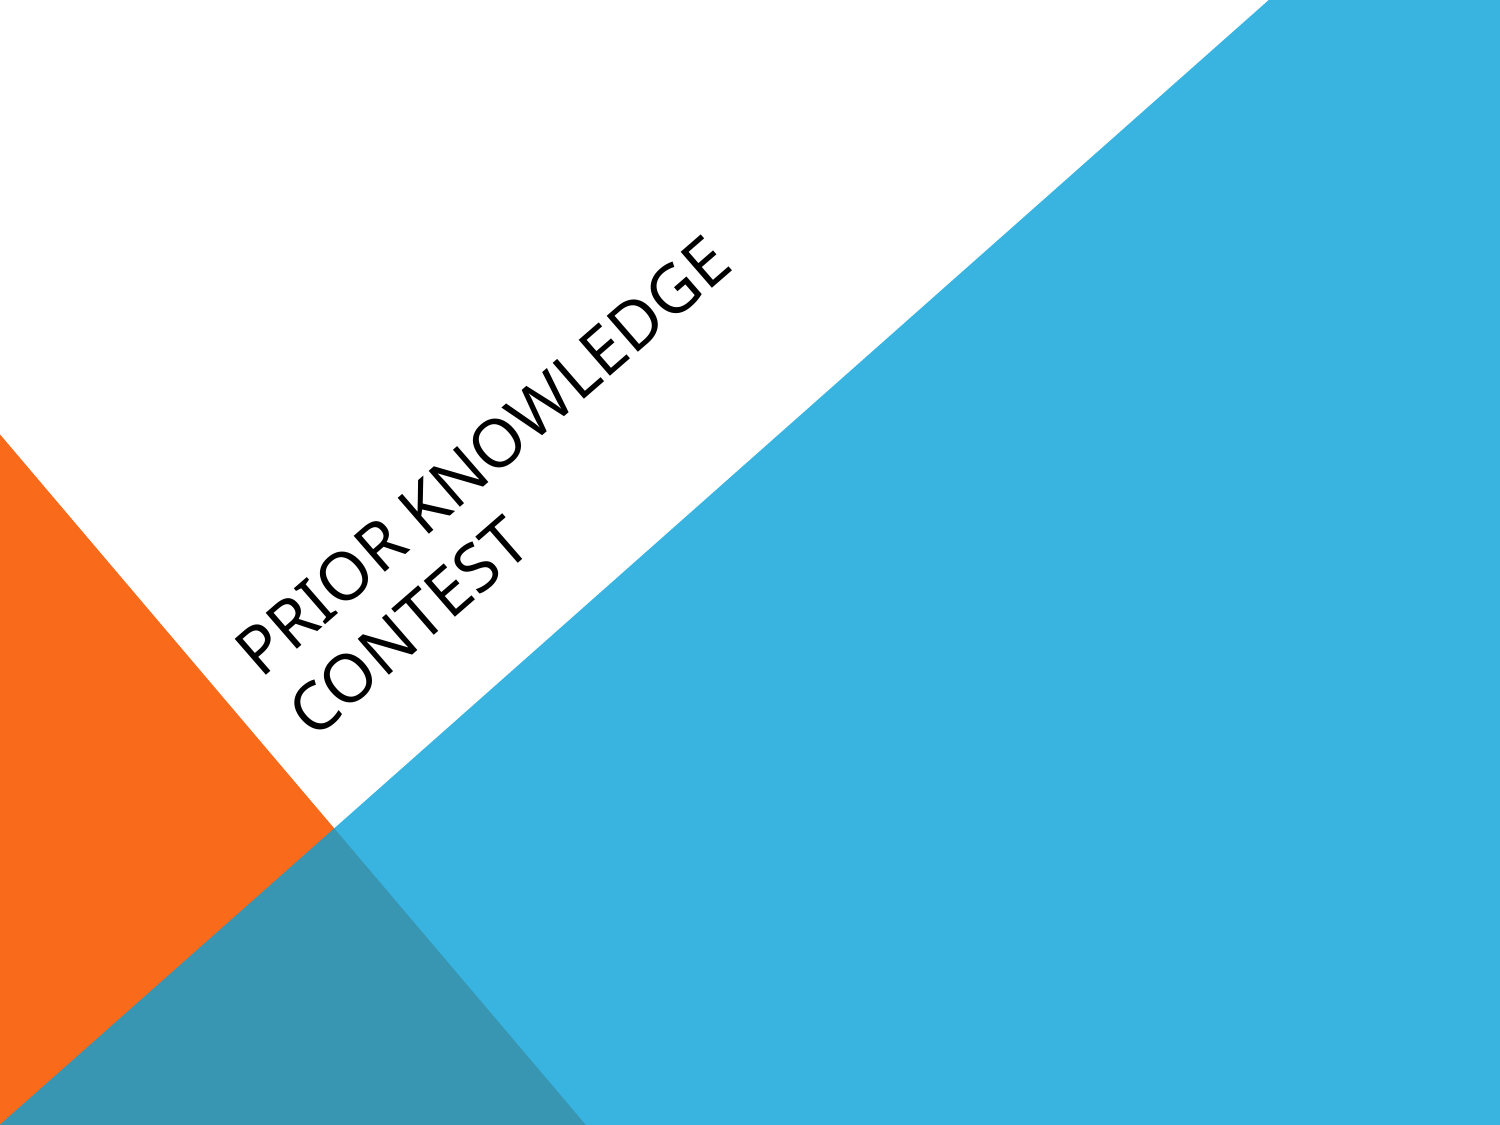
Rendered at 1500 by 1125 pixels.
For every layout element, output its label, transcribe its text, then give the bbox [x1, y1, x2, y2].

title Prior Knowledge contest [182, 4, 1012, 762]
